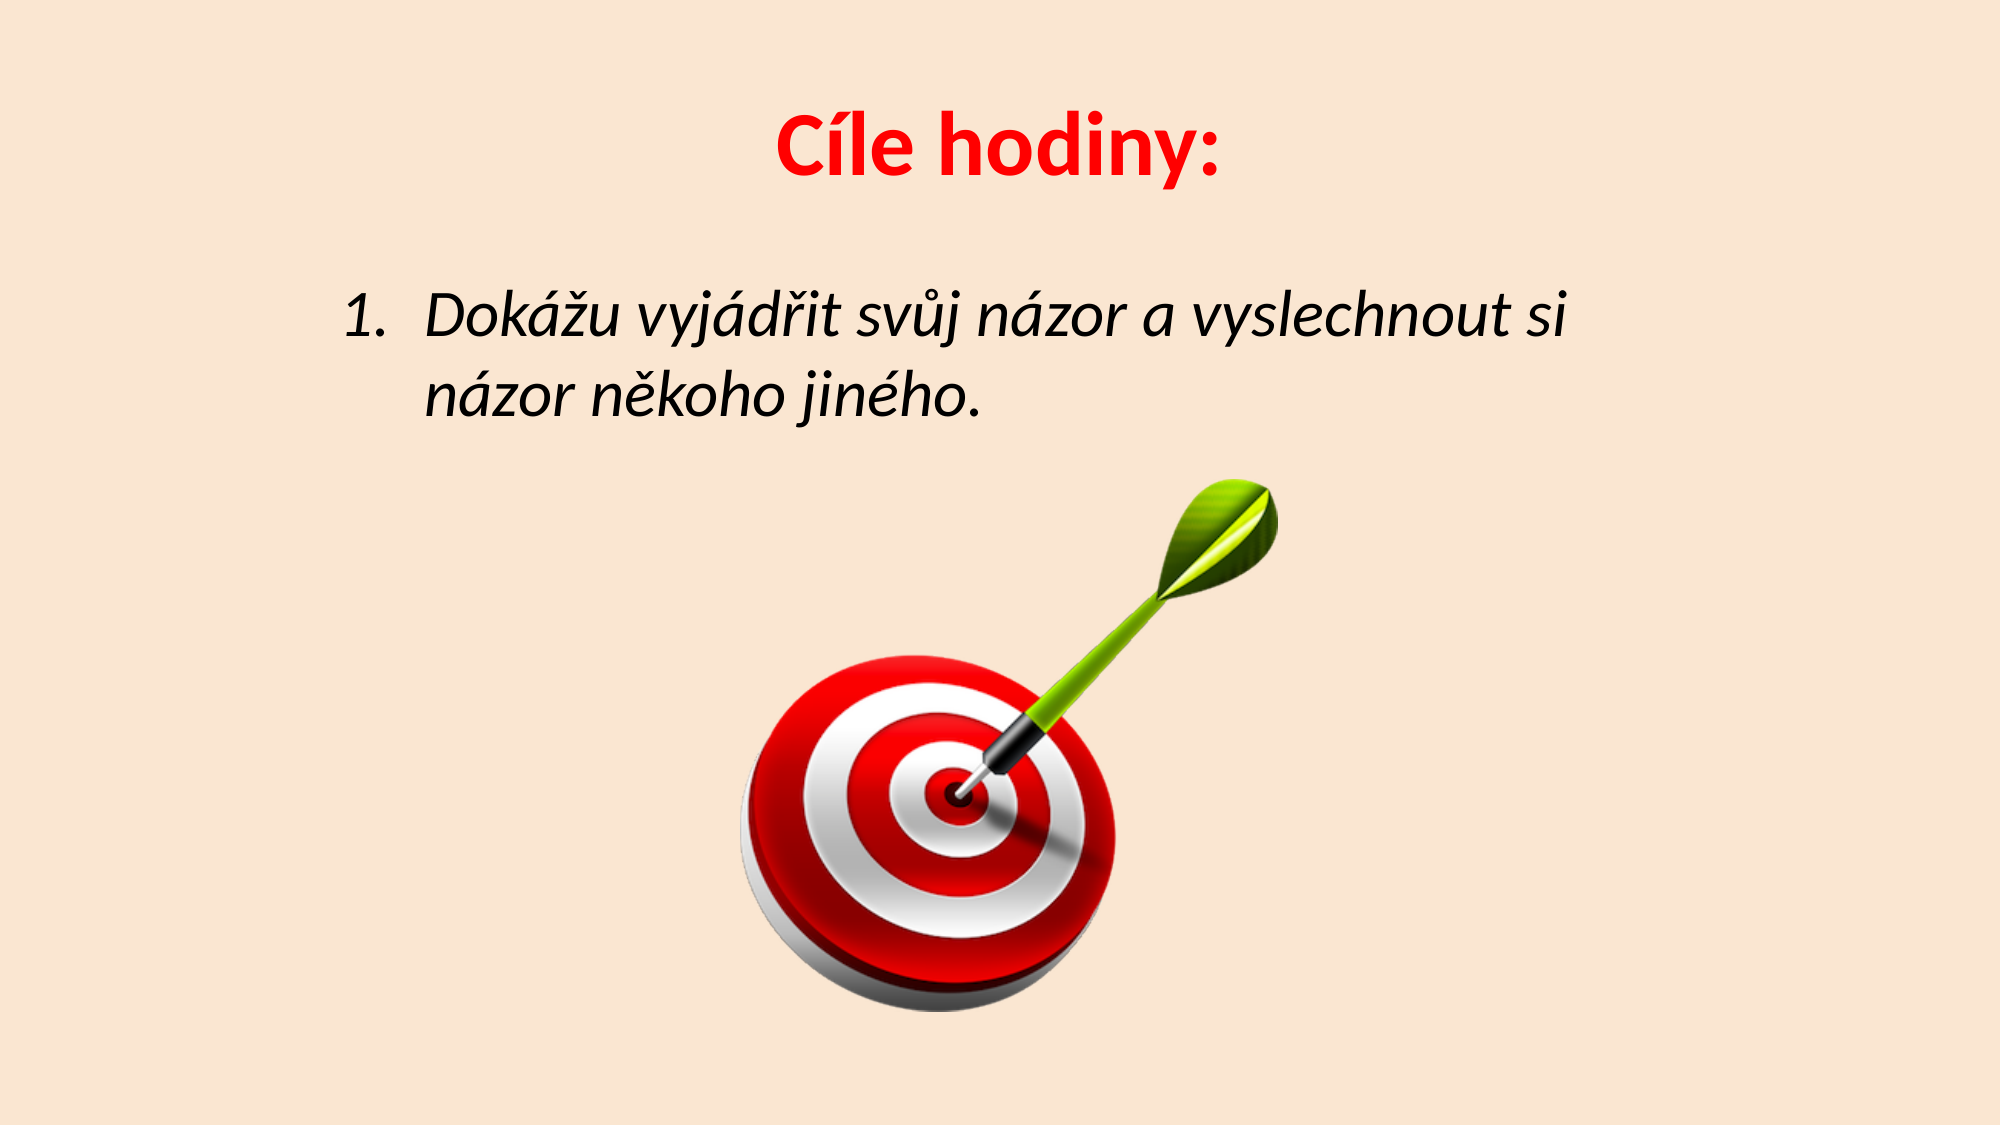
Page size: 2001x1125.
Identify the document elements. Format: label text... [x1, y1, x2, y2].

title Cíle hodiny: [324, 45, 1675, 233]
list Dokážu vyjádřit svůj názor a vyslechnout si názor někoho jiného. [324, 262, 1675, 1005]
picture [739, 479, 1279, 1012]
